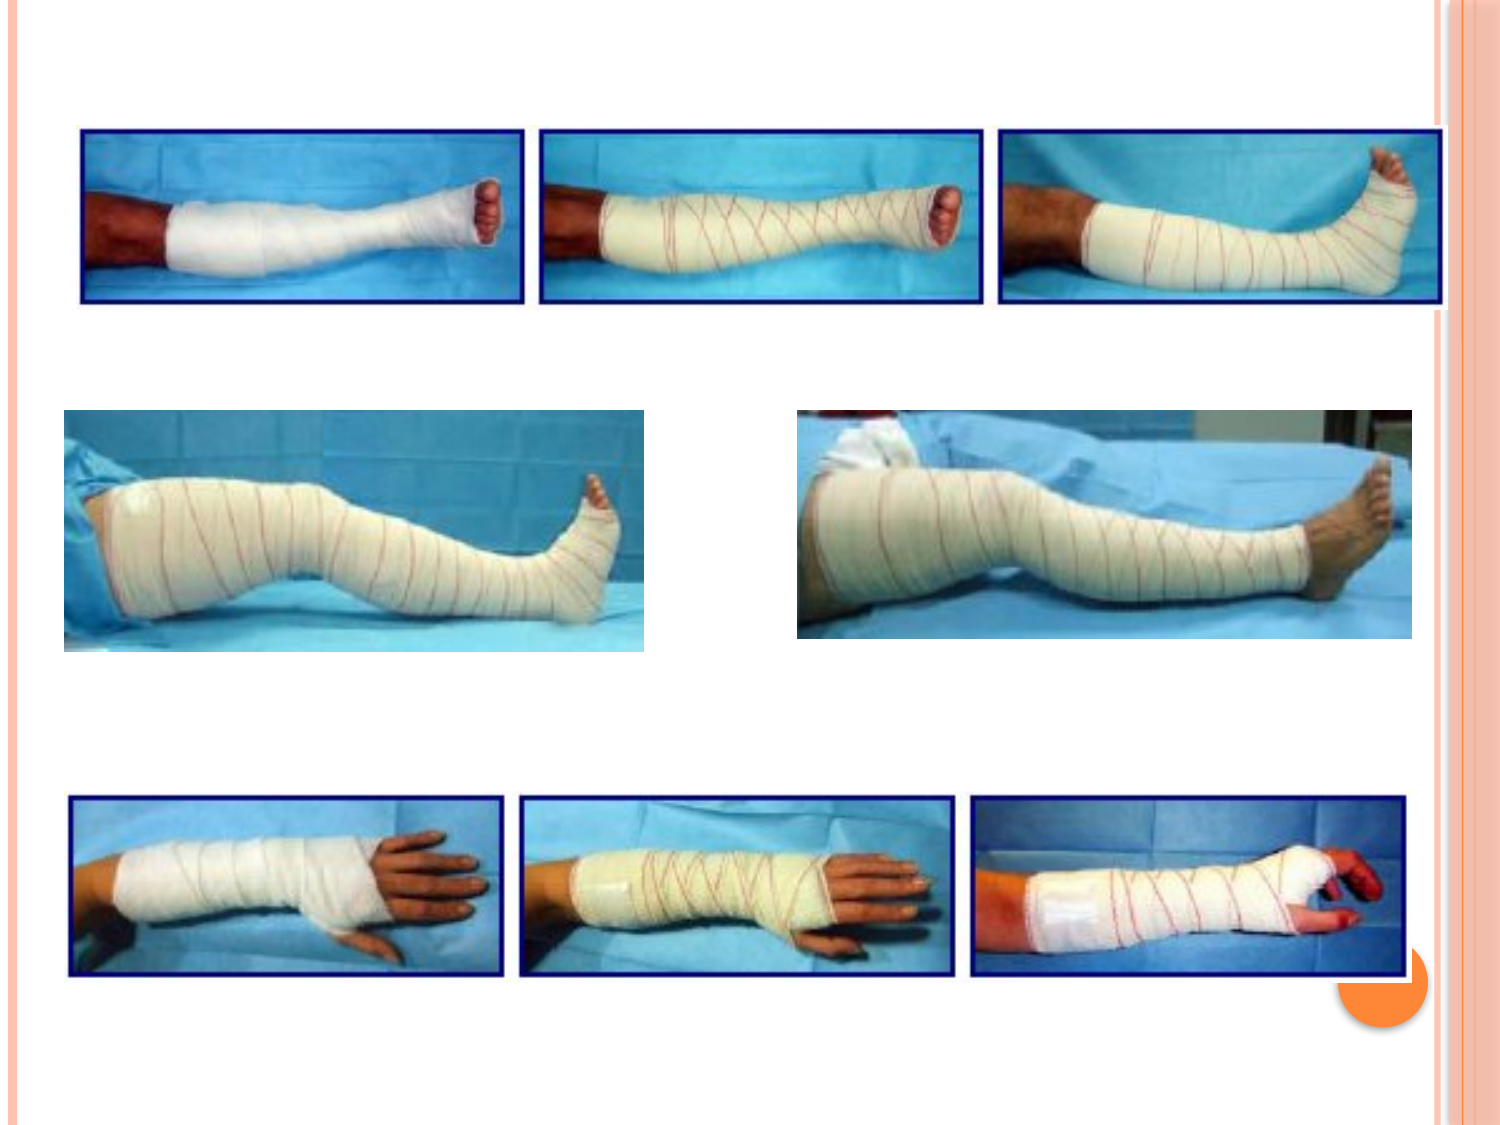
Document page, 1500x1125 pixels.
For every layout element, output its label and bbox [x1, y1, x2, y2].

picture [796, 410, 1412, 640]
picture [64, 791, 1413, 983]
picture [64, 410, 645, 653]
picture [76, 124, 1448, 310]
